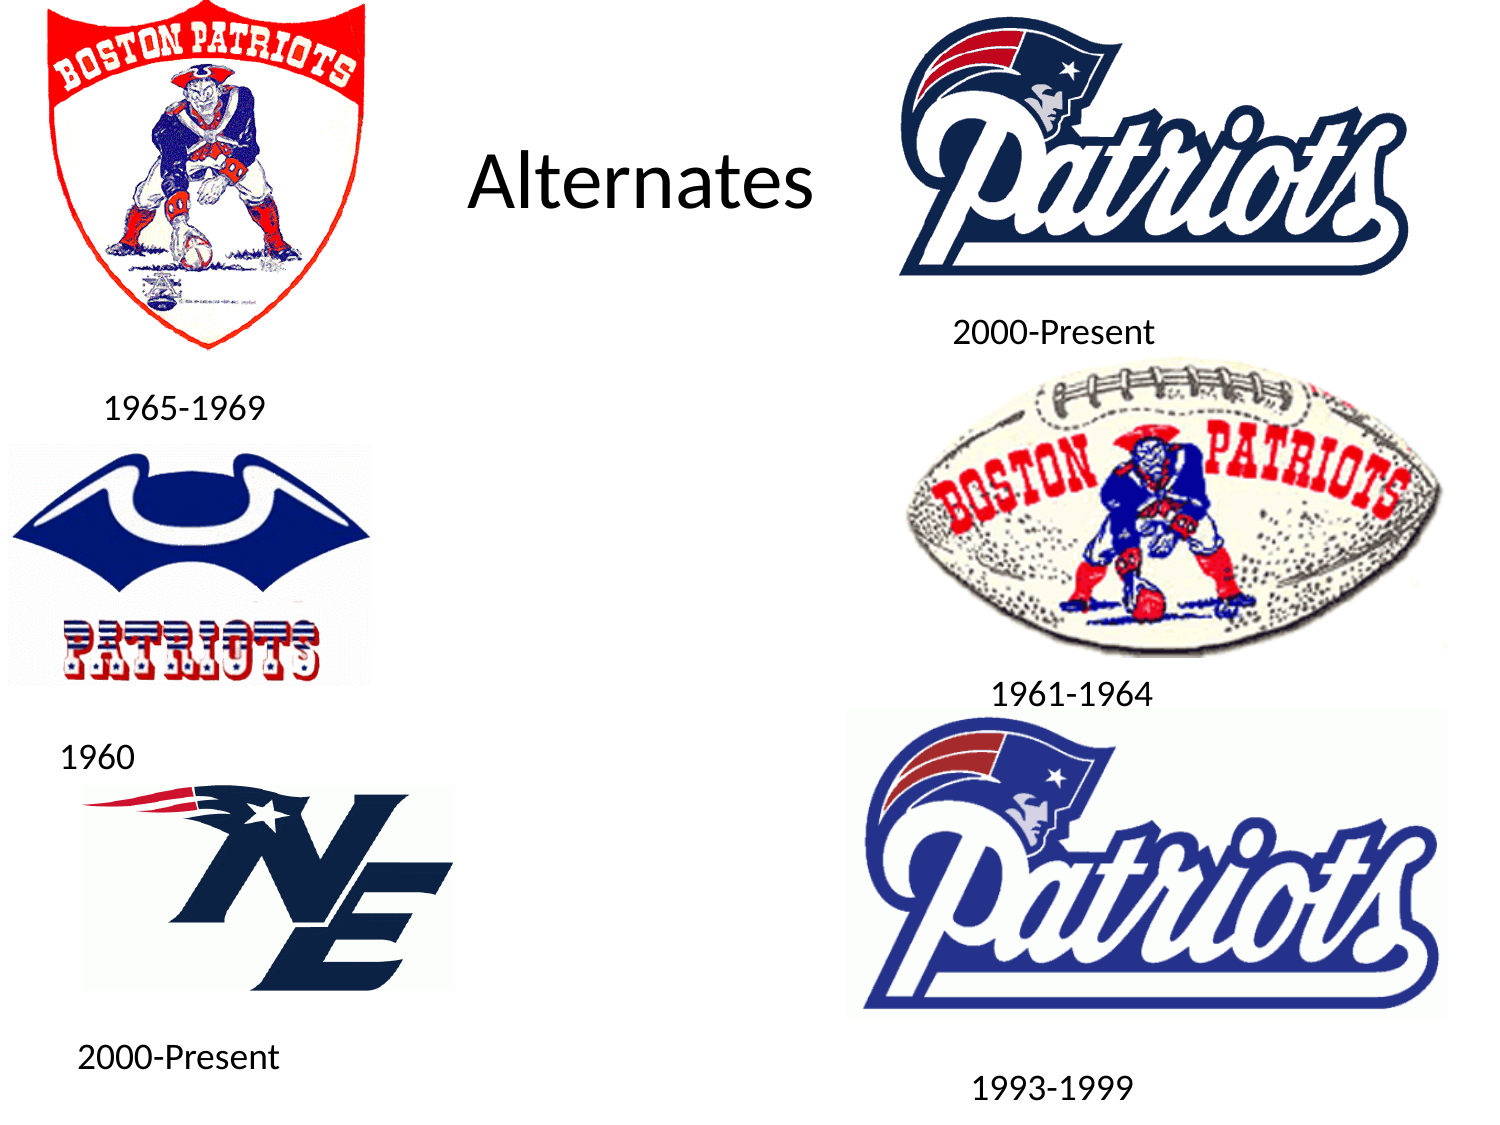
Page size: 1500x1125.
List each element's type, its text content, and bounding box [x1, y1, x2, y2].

text_box Alternates [452, 117, 853, 233]
picture [8, 443, 372, 687]
text_box 2000-Present [937, 299, 1313, 354]
picture [81, 785, 453, 991]
picture [847, 708, 1448, 1020]
text_box 1965-1969 [87, 375, 326, 436]
text_box 1993-1999 [955, 1055, 1460, 1115]
text_box 1961-1964 [974, 665, 1350, 706]
picture [883, 8, 1416, 284]
text_box 2000-Present [62, 1024, 500, 1085]
text_box 1960 [44, 724, 372, 785]
picture [44, 0, 370, 356]
picture [901, 355, 1450, 658]
